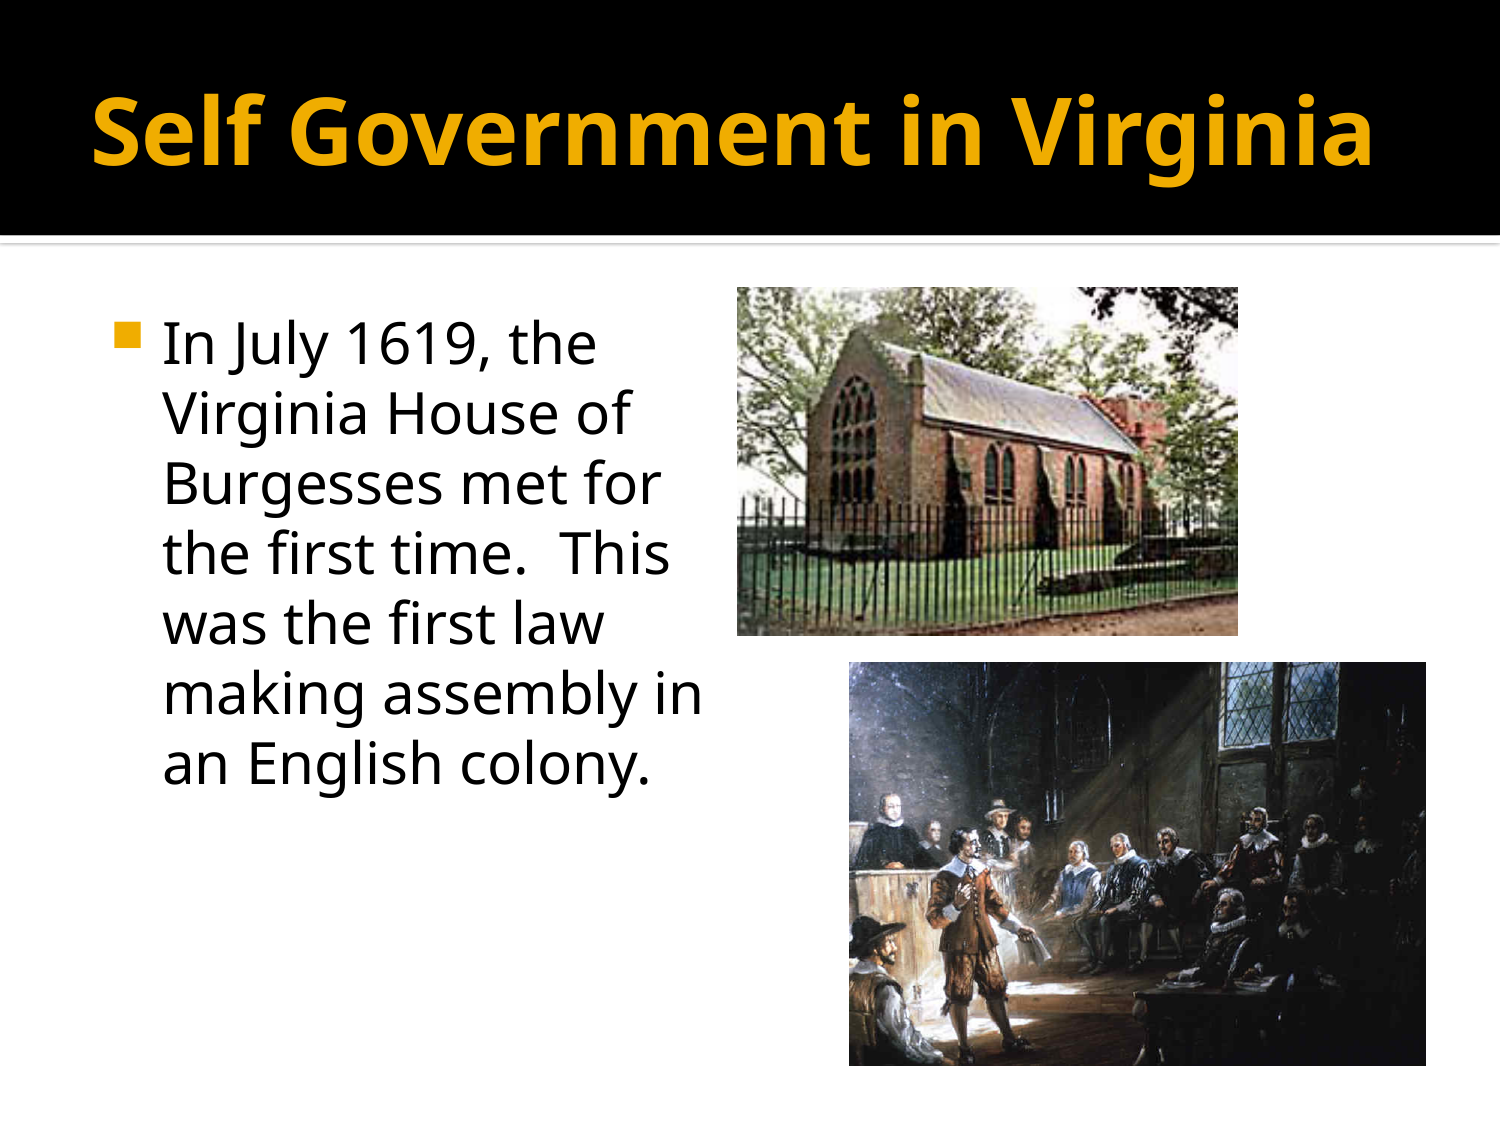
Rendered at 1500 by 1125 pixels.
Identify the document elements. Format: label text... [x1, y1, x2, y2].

list In July 1619, the Virginia House of Burgesses met for the first time. This was the first law making assembly in an English colony. [75, 291, 738, 1050]
title Self Government in Virginia [75, 24, 1425, 231]
picture [849, 662, 1426, 1066]
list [737, 287, 1238, 636]
